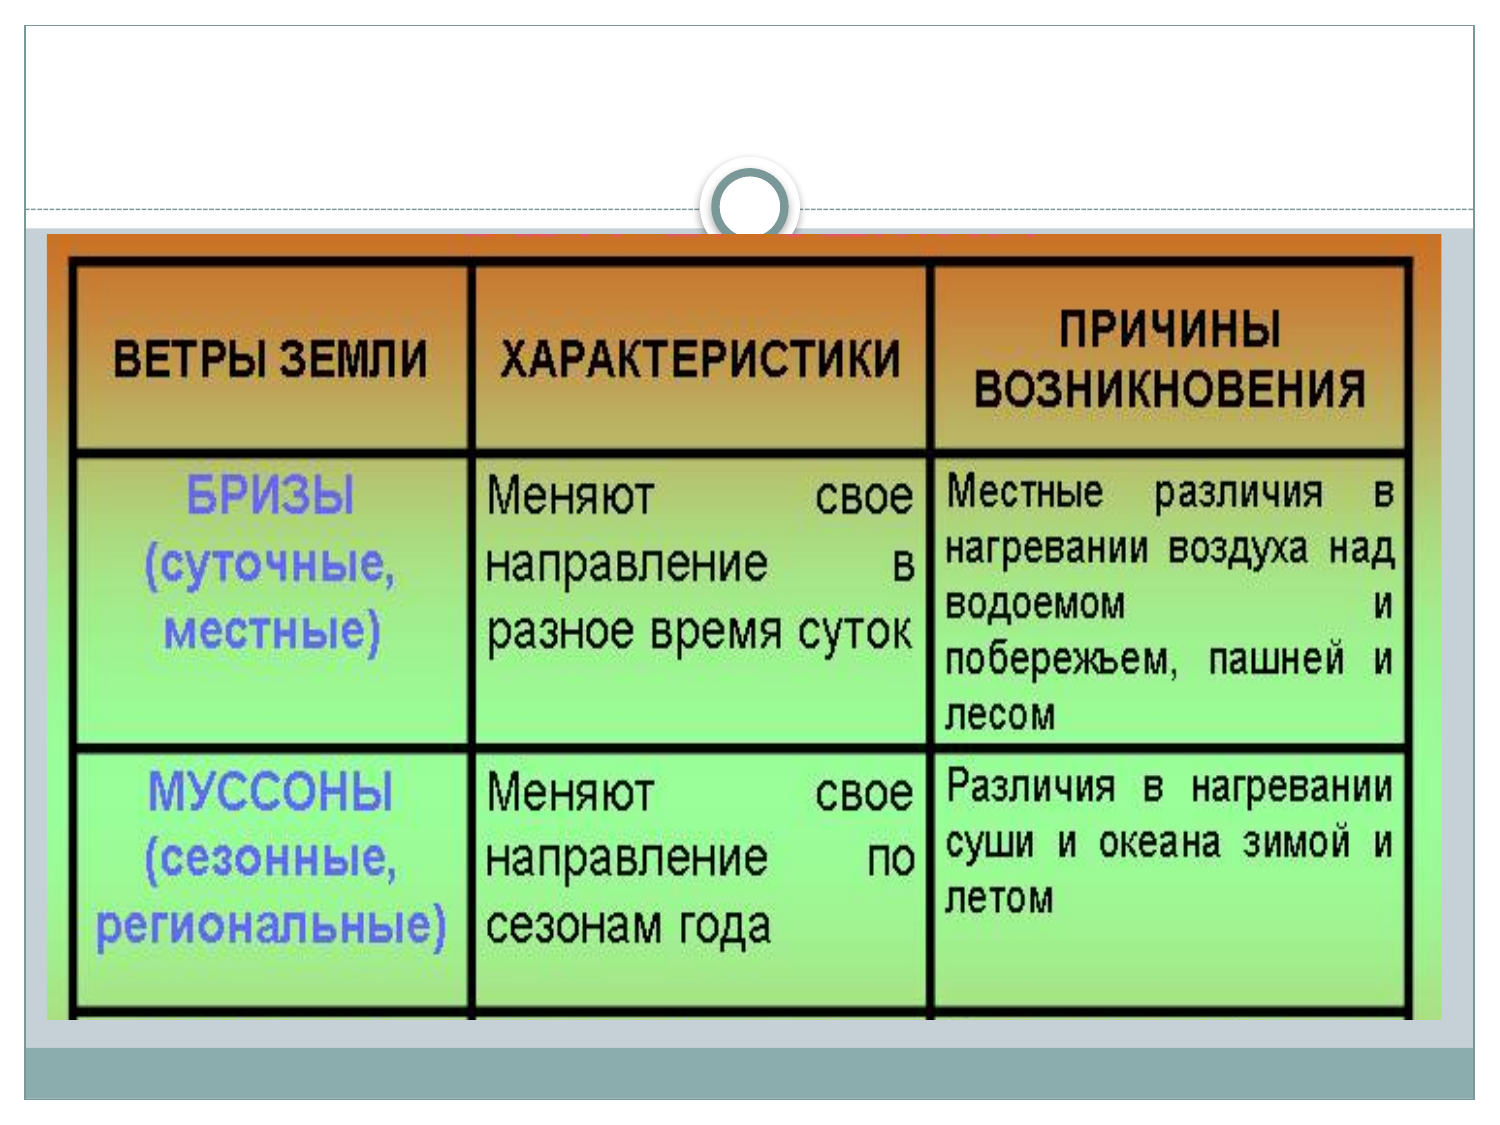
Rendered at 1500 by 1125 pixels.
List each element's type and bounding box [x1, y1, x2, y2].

list [46, 234, 1442, 1020]
